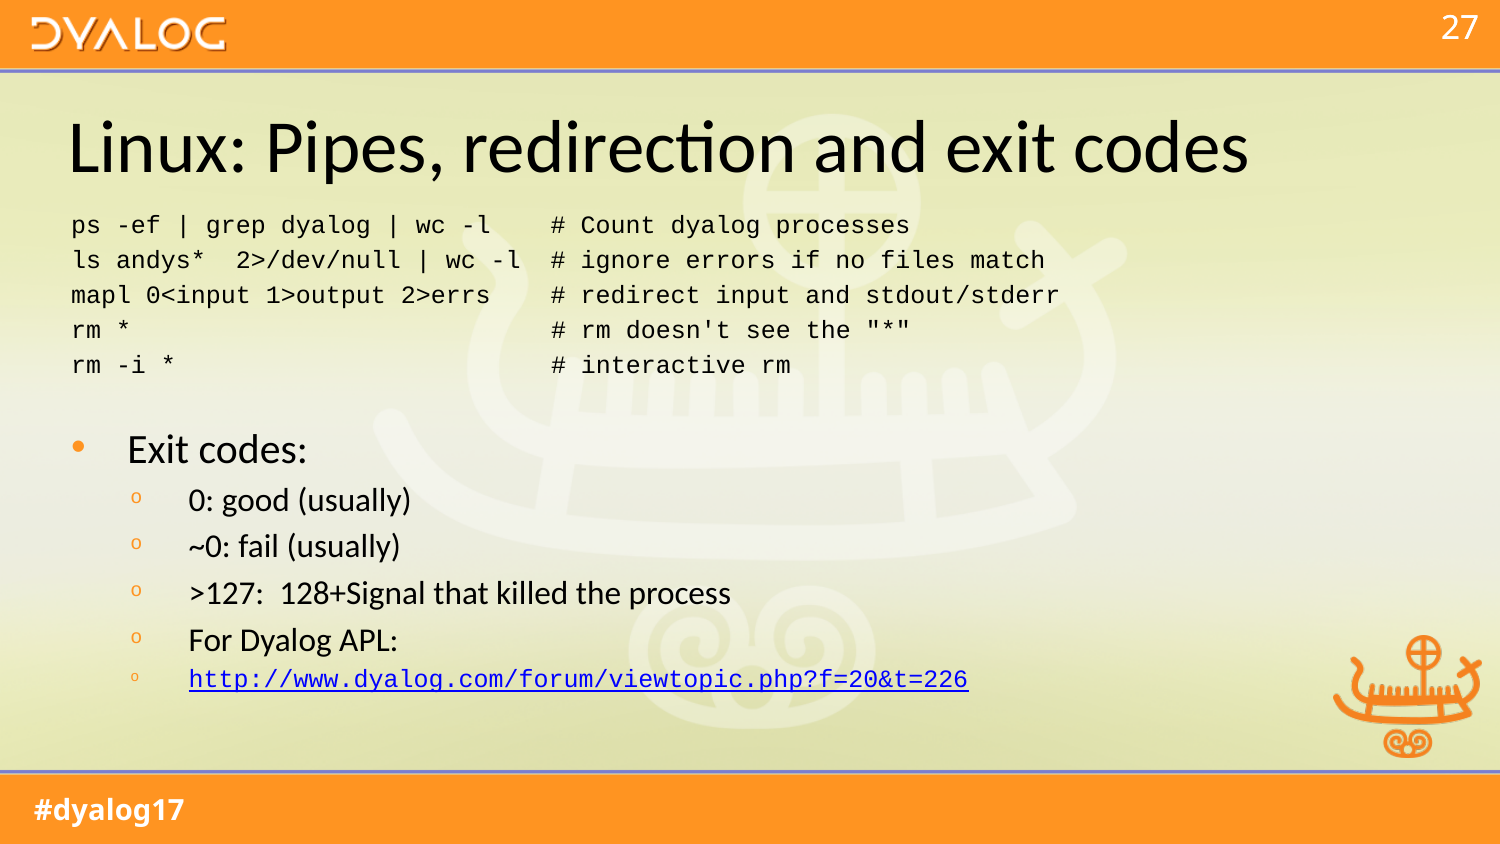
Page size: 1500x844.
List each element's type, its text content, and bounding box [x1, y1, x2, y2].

picture [0, 0, 1500, 844]
list ps -ef | grep dyalog | wc -l # Count dyalog processes ls andys* 2>/dev/null | wc -l # ignore errors if no files match mapl 0<input 1>output 2>errs # redirect input and stdout/stderr rm * # rm doesn't see the "*" rm -i * # interactive rm Exit codes: 0: good (usually) ~0: fail (usually) >127: 128+Signal that killed the process For Dyalog APL: http://www.dyalog.com/forum/viewtopic.php?f=20&t=226 [56, 200, 1105, 758]
title Linux: Pipes, redirection and exit codes [53, 94, 1425, 192]
